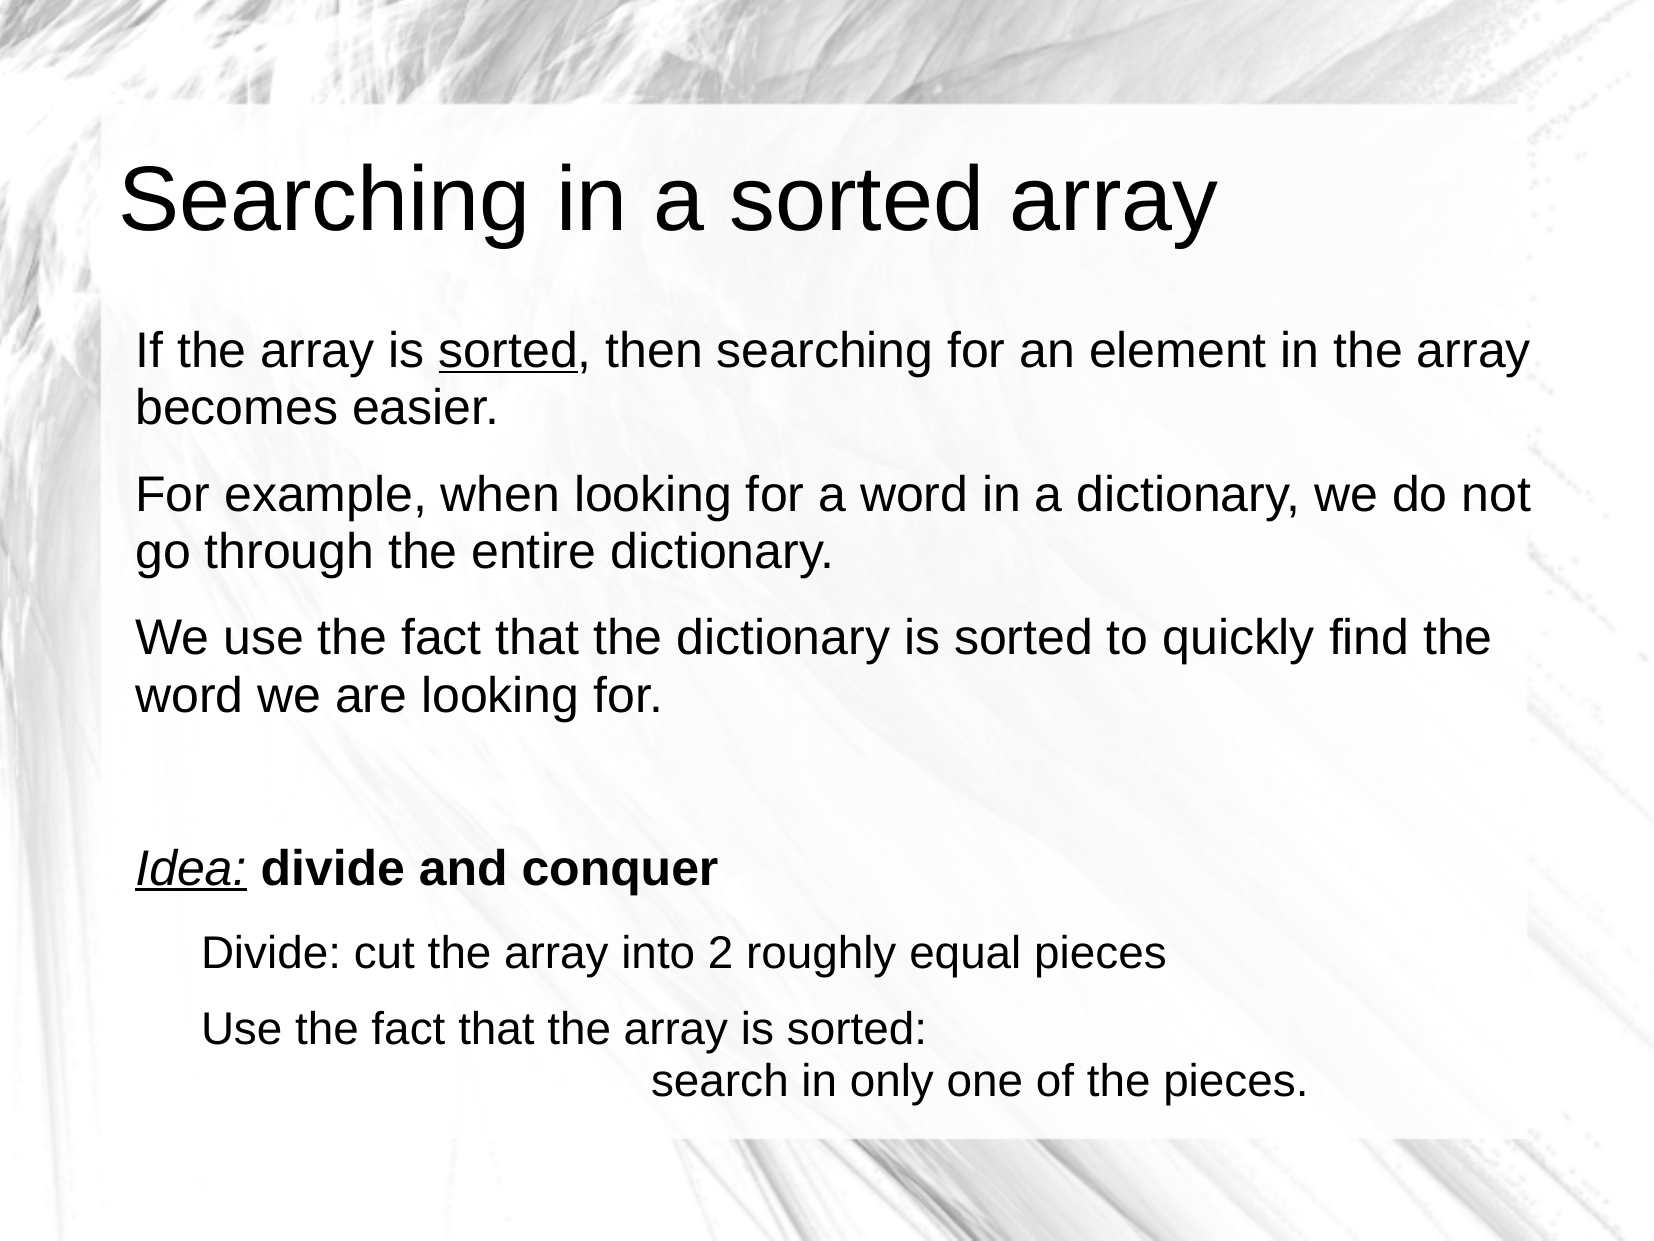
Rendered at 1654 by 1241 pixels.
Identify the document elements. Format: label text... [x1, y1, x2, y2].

title Searching in a sorted array [118, 112, 1506, 281]
picture [0, 0, 1654, 1241]
list If the array is sorted, then searching for an element in the array becomes easier. For example, when looking for a word in a dictionary, we do not go through the entire dictionary. We use the fact that the dictionary is sorted to quickly find the word we are looking for. Idea: divide and conquer Divide: cut the array into 2 roughly equal pieces Use the fact that the array is sorted: search in only one of the pieces. [118, 319, 1571, 1109]
